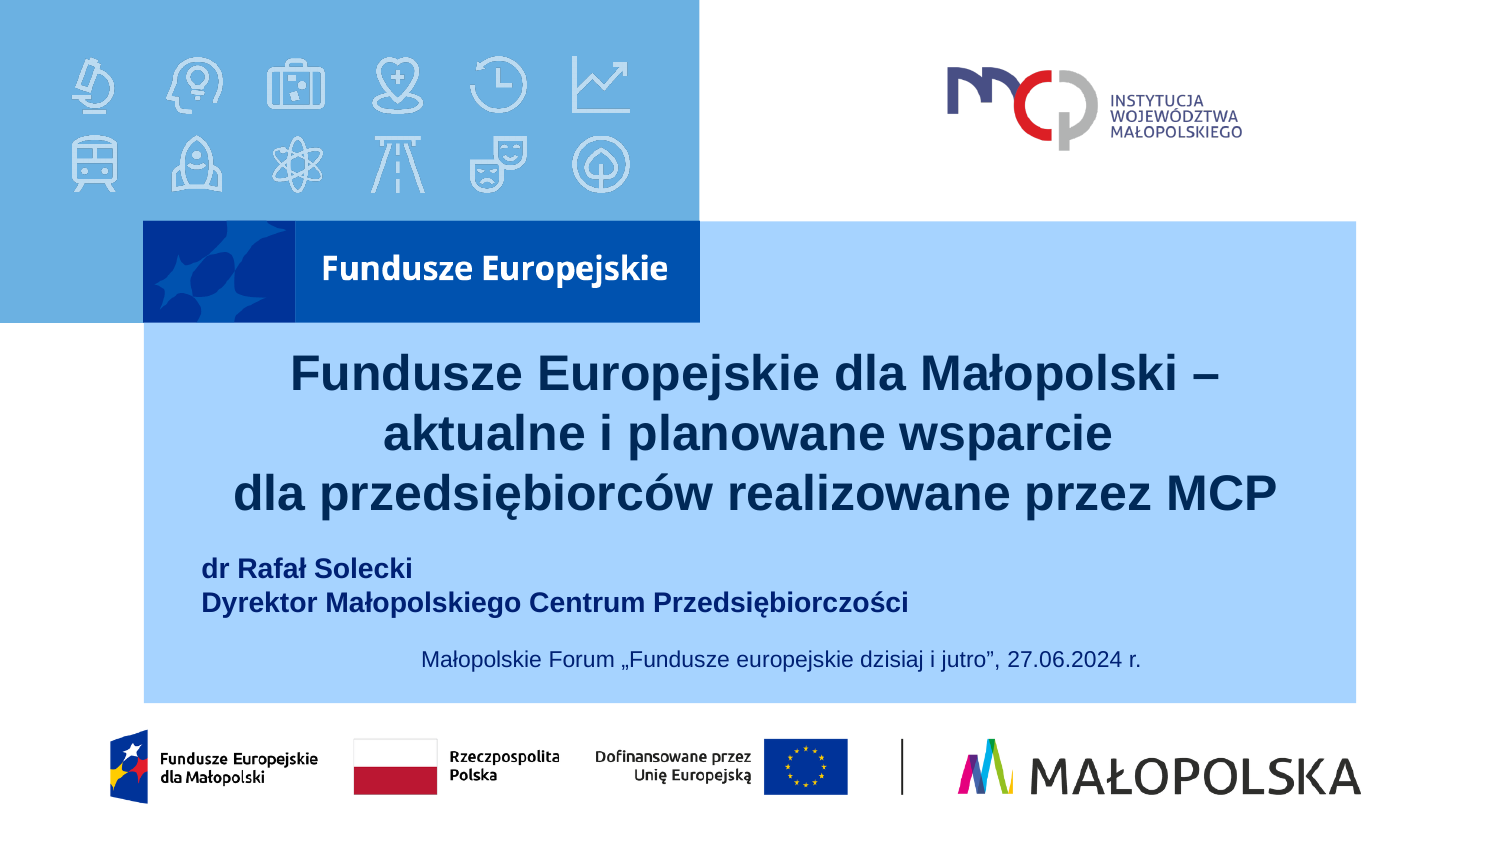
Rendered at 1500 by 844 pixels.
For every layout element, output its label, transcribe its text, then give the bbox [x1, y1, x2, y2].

picture [143, 220, 700, 323]
text_box Małopolskie Forum „Fundusze europejskie dzisiaj i jutro”, 27.06.2024 r. [313, 638, 1256, 679]
picture [947, 67, 1242, 151]
text_box Fundusze Europejskie dla Małopolski – aktualne i planowane wsparcie dla przedsiębiorców realizowane przez MCP [218, 333, 1294, 576]
picture [16, 710, 1394, 844]
text_box dr Rafał Solecki​ Dyrektor Małopolskiego Centrum Przedsiębiorczości [194, 543, 1207, 625]
